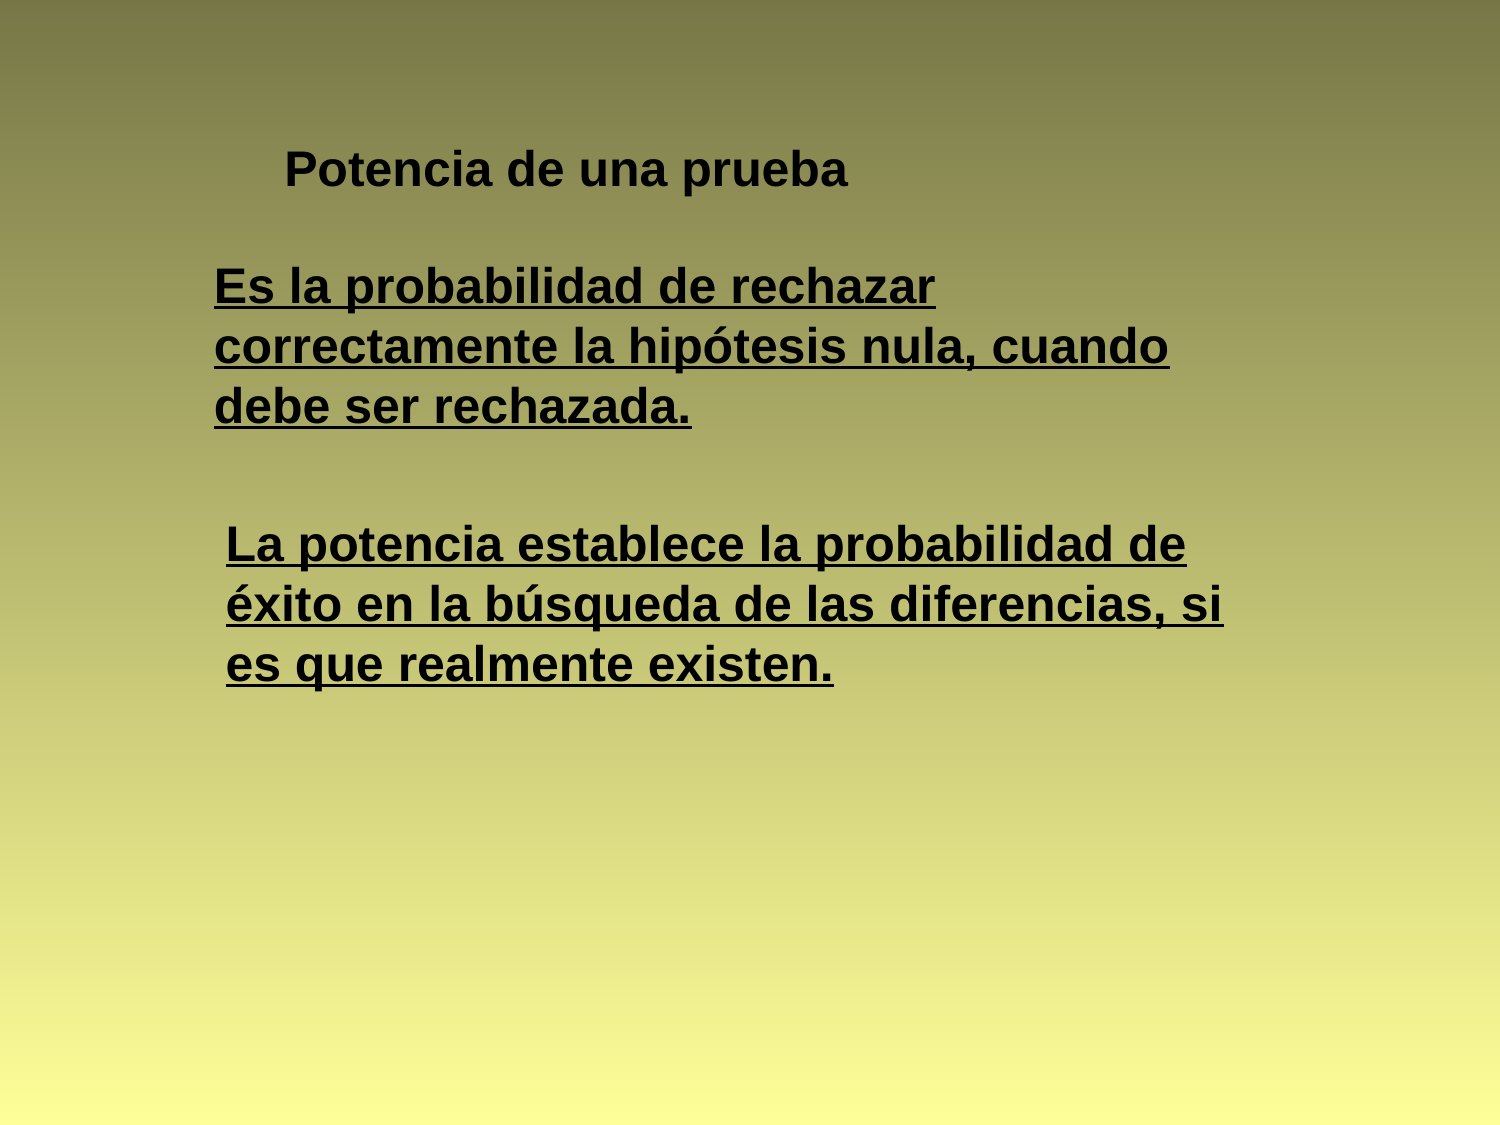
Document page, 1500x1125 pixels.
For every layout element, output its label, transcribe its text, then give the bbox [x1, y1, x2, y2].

text_box Potencia de una prueba [269, 128, 1043, 204]
text_box Es la probabilidad de rechazar correctamente la hipótesis nula, cuando debe ser rechazada. [199, 246, 1278, 441]
text_box La potencia establece la probabilidad de éxito en la búsqueda de las diferencias, si es que realmente existen. [210, 503, 1254, 699]
